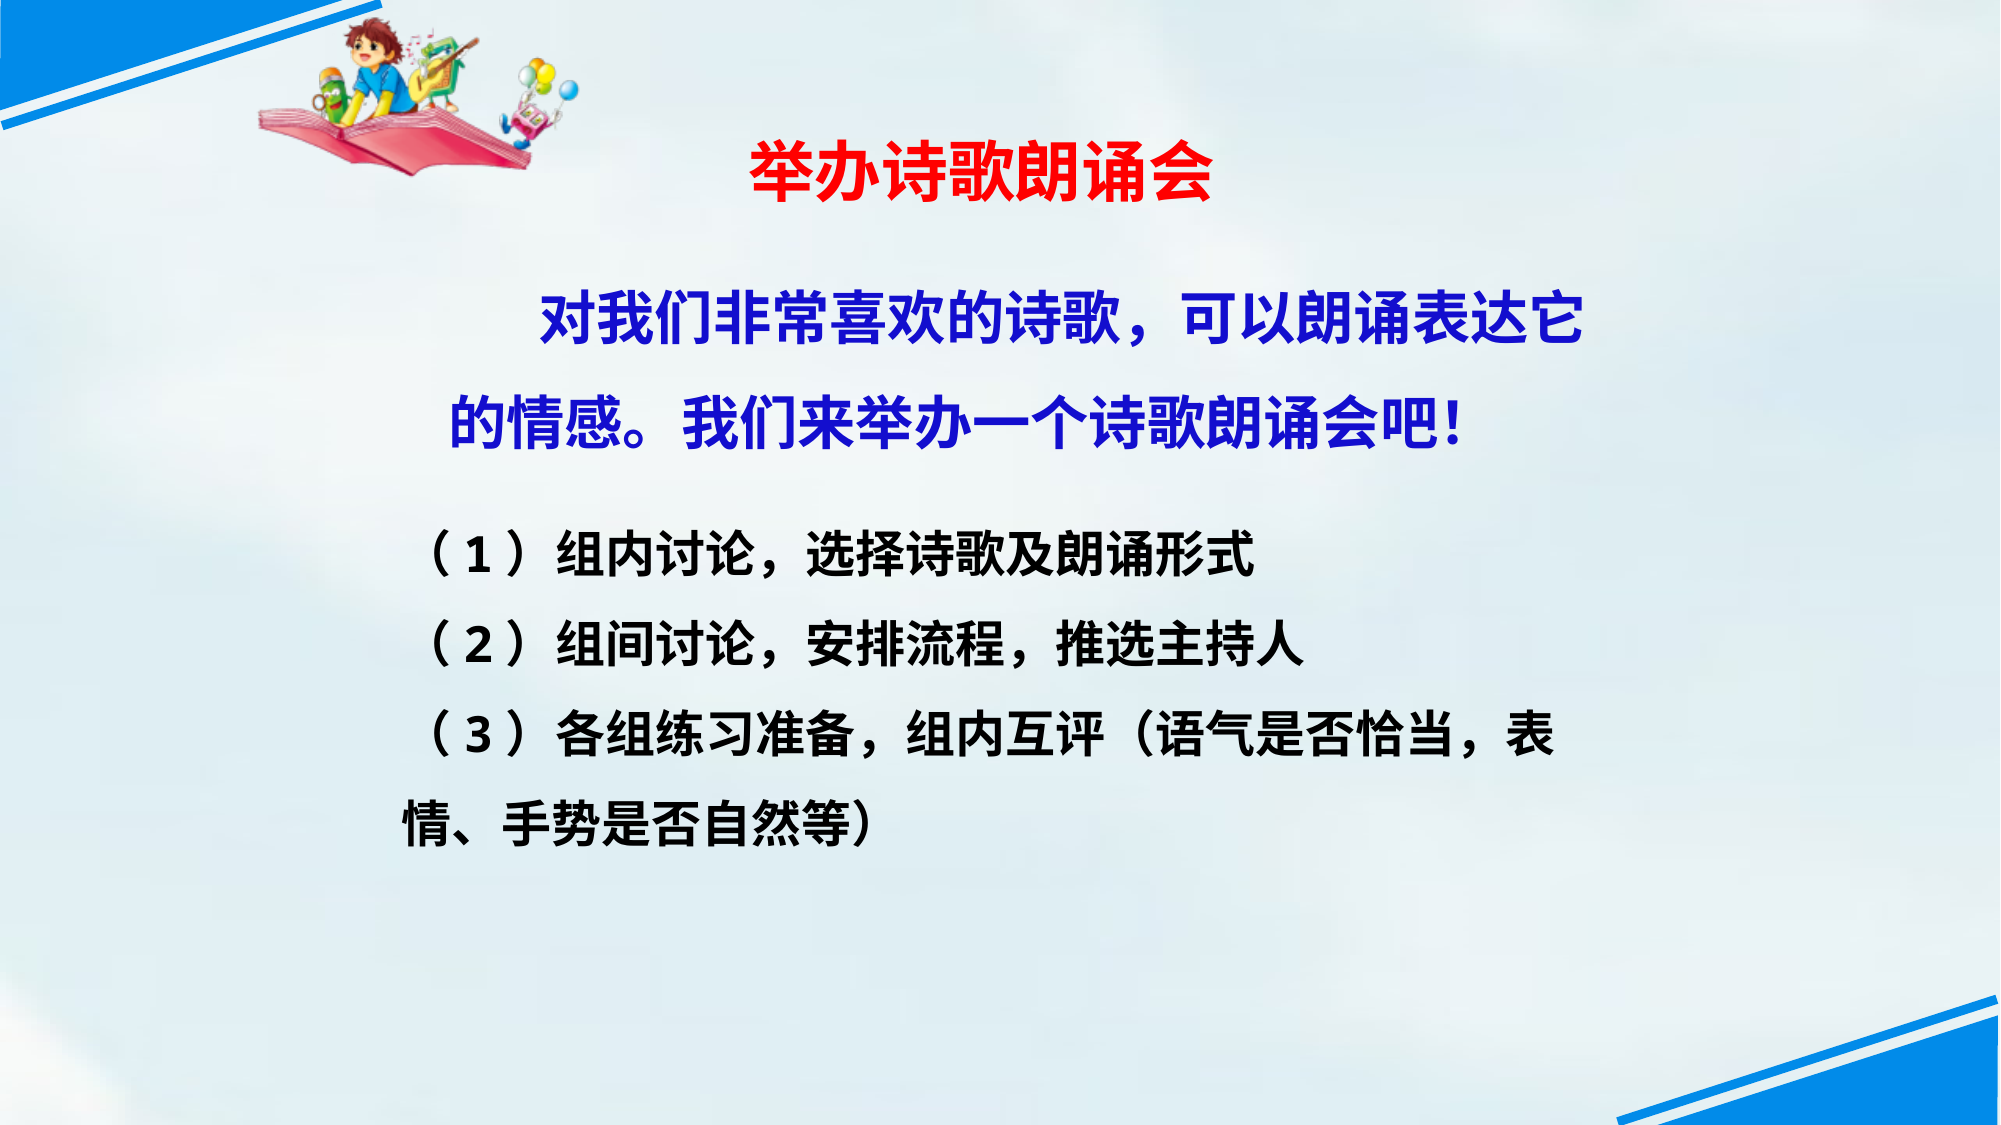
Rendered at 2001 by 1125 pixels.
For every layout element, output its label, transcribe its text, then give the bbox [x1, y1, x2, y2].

text_box （1）组内讨论，选择诗歌及朗诵形式 （2）组间讨论，安排流程，推选主持人 （3）各组练习准备，组内互评（语气是否恰当，表情、手势是否自然等） [386, 485, 1614, 945]
picture [0, 0, 2001, 1125]
text_box 对我们非常喜欢的诗歌，可以朗诵表达它的情感。我们来举办一个诗歌朗诵会吧！ [433, 238, 1642, 464]
text_box 举办诗歌朗诵会 [683, 122, 1392, 217]
